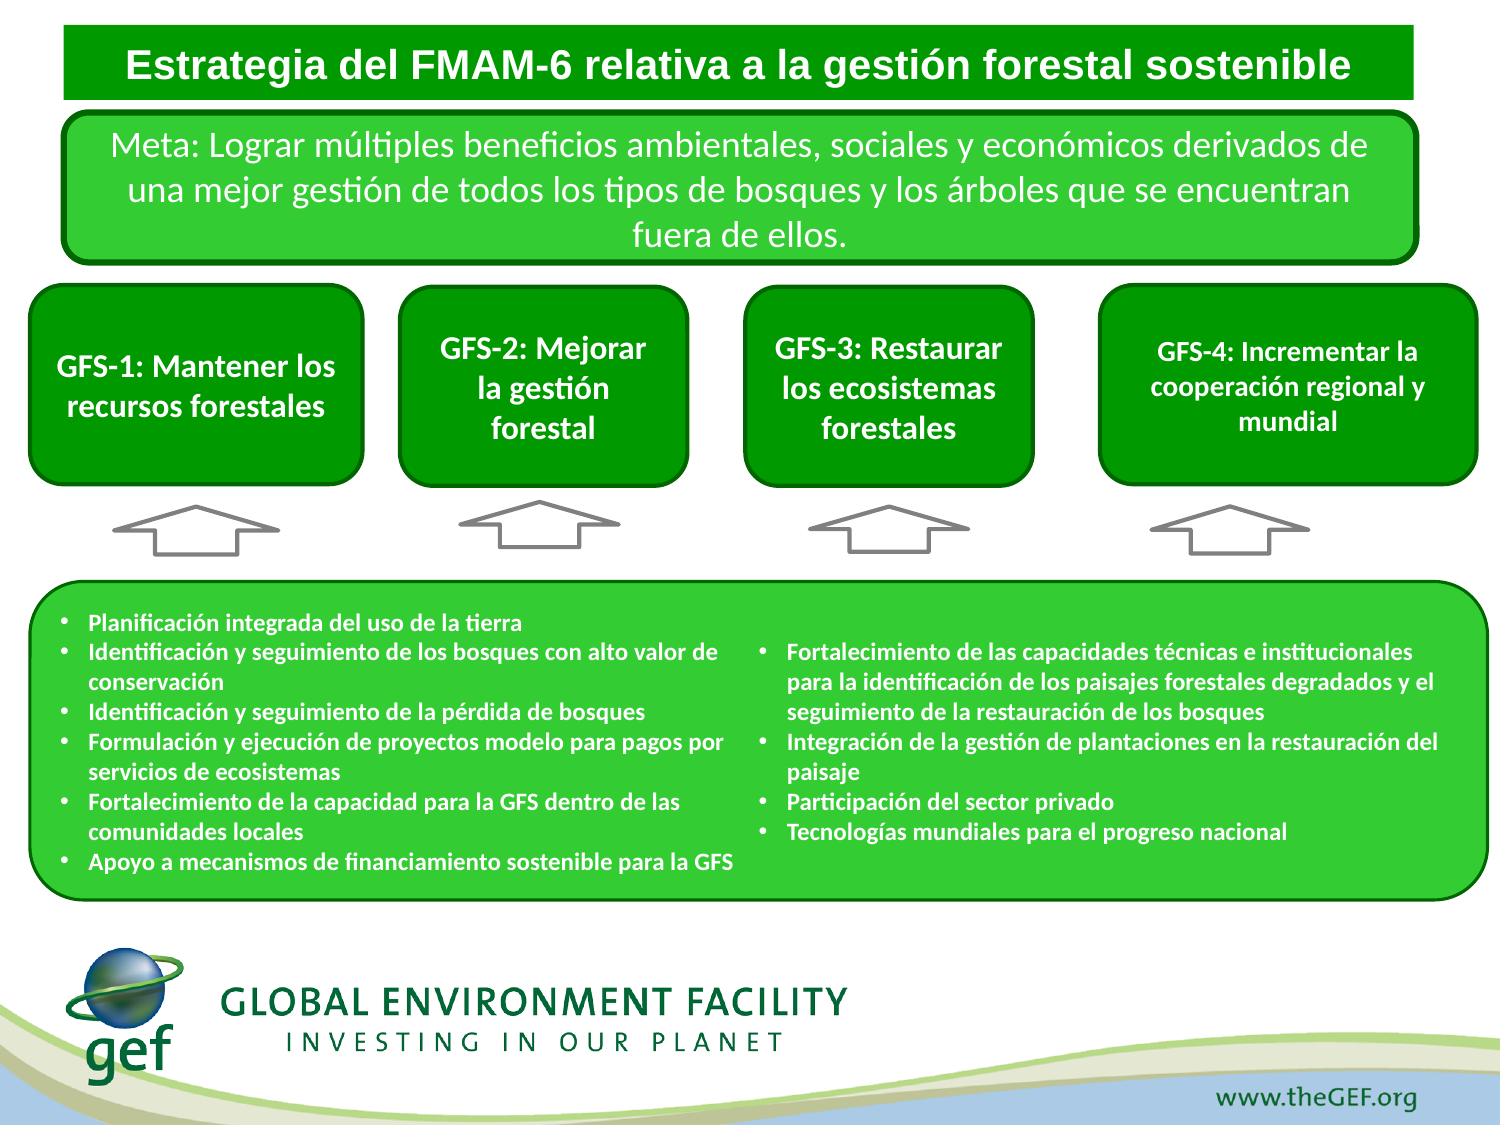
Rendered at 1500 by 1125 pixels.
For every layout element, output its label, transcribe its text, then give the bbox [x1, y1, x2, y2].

picture [0, 920, 1500, 1125]
text_box GFS-4: Incrementar la cooperación regional y mundial [1097, 282, 1479, 487]
text_box Meta: Lograr múltiples beneficios ambientales, sociales y económicos derivados de una mejor gestión de todos los tipos de bosques y los árboles que se encuentran fuera de ellos. [61, 110, 1419, 265]
text_box GFS-1: Mantener los recursos forestales [27, 282, 365, 487]
title Estrategia del FMAM-6 relativa a la gestión forestal sostenible [63, 24, 1414, 101]
text_box GFS-3: Restaurar los ecosistemas forestales [743, 284, 1035, 488]
text_box [111, 504, 281, 557]
text_box [807, 504, 971, 554]
text_box Planificación integrada del uso de la tierra Identificación y seguimiento de los bosques con alto valor de conservación Identificación y seguimiento de la pérdida de bosques Formulación y ejecución de proyectos modelo para pagos por servicios de ecosistemas Fortalecimiento de la capacidad para la GFS dentro de las comunidades locales Apoyo a mecanismos de financiamiento sostenible para la GFS Fortalecimiento de las capacidades técnicas e institucionales para la identificación de los paisajes forestales degradados y el seguimiento de la restauración de los bosques Integración de la gestión de plantaciones en la restauración del paisaje Participación del sector privado Tecnologías mundiales para el progreso nacional [27, 579, 1490, 903]
text_box GFS-2: Mejorar la gestión forestal [397, 284, 690, 488]
text_box [458, 499, 621, 550]
text_box [1149, 504, 1311, 556]
